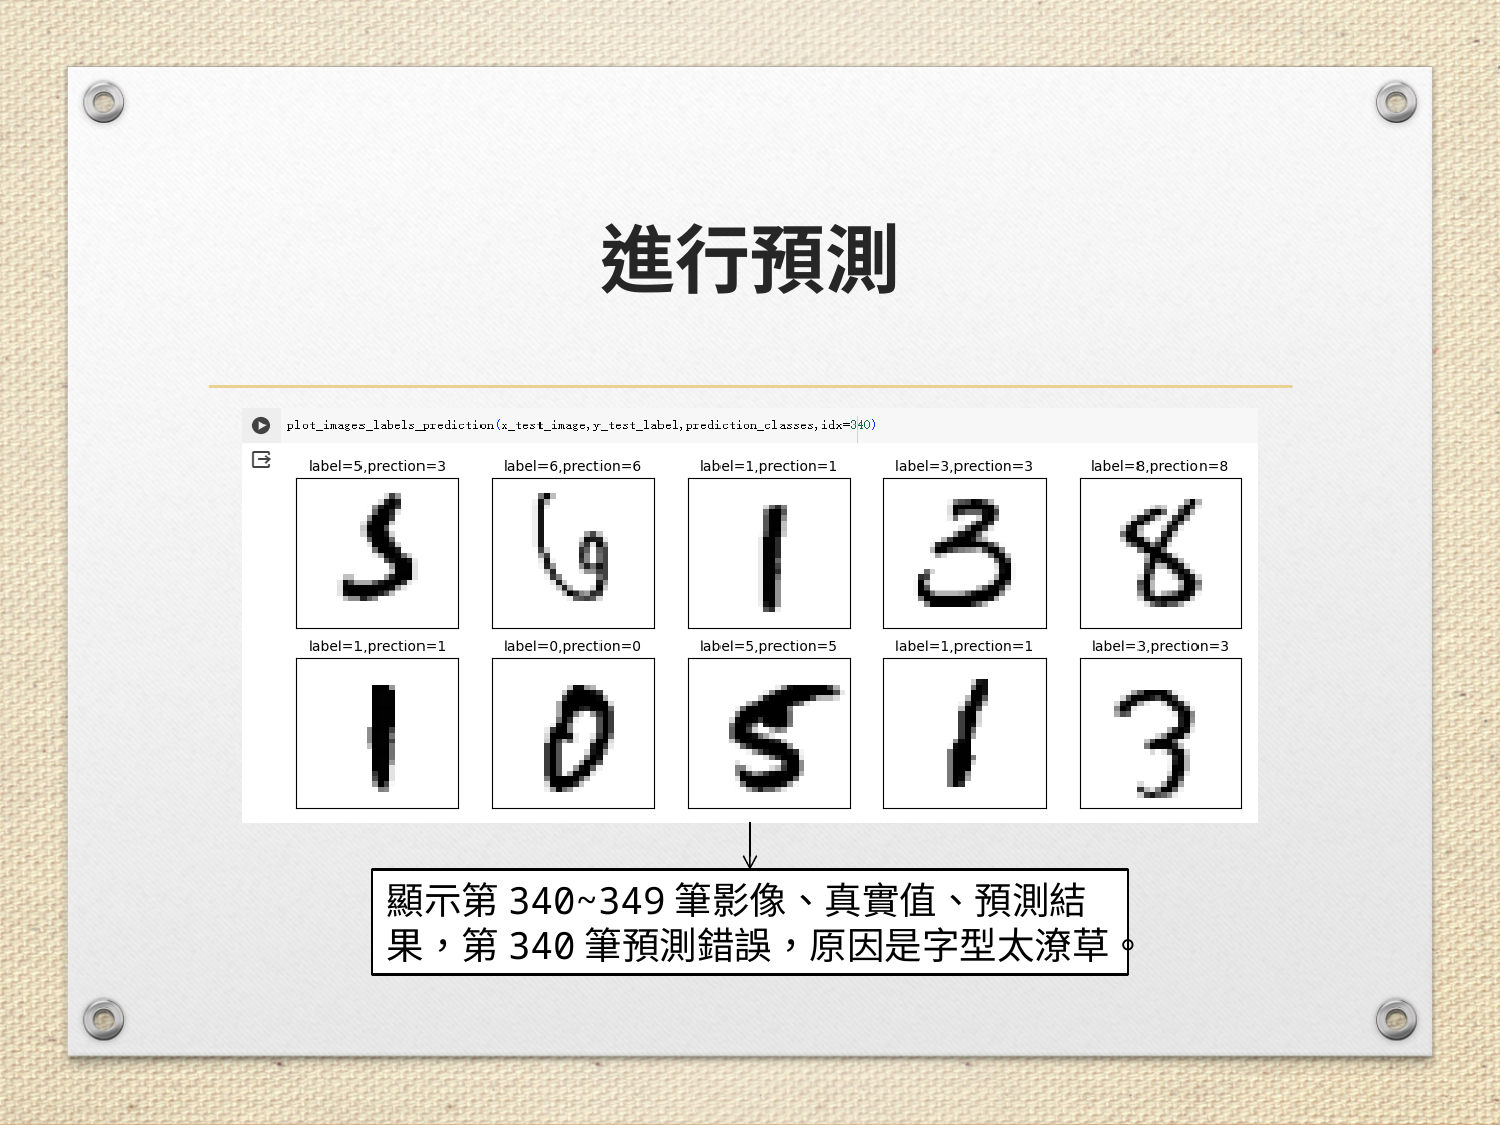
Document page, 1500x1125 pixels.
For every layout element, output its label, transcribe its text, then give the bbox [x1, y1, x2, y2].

title 進行預測 [193, 150, 1309, 365]
list [751, 408, 1309, 974]
list [193, 408, 749, 974]
picture [0, 0, 1500, 1125]
text_box 顯示第340~349筆影像、真實值、預測結果，第340筆預測錯誤，原因是字型太潦草。 [371, 868, 1129, 976]
